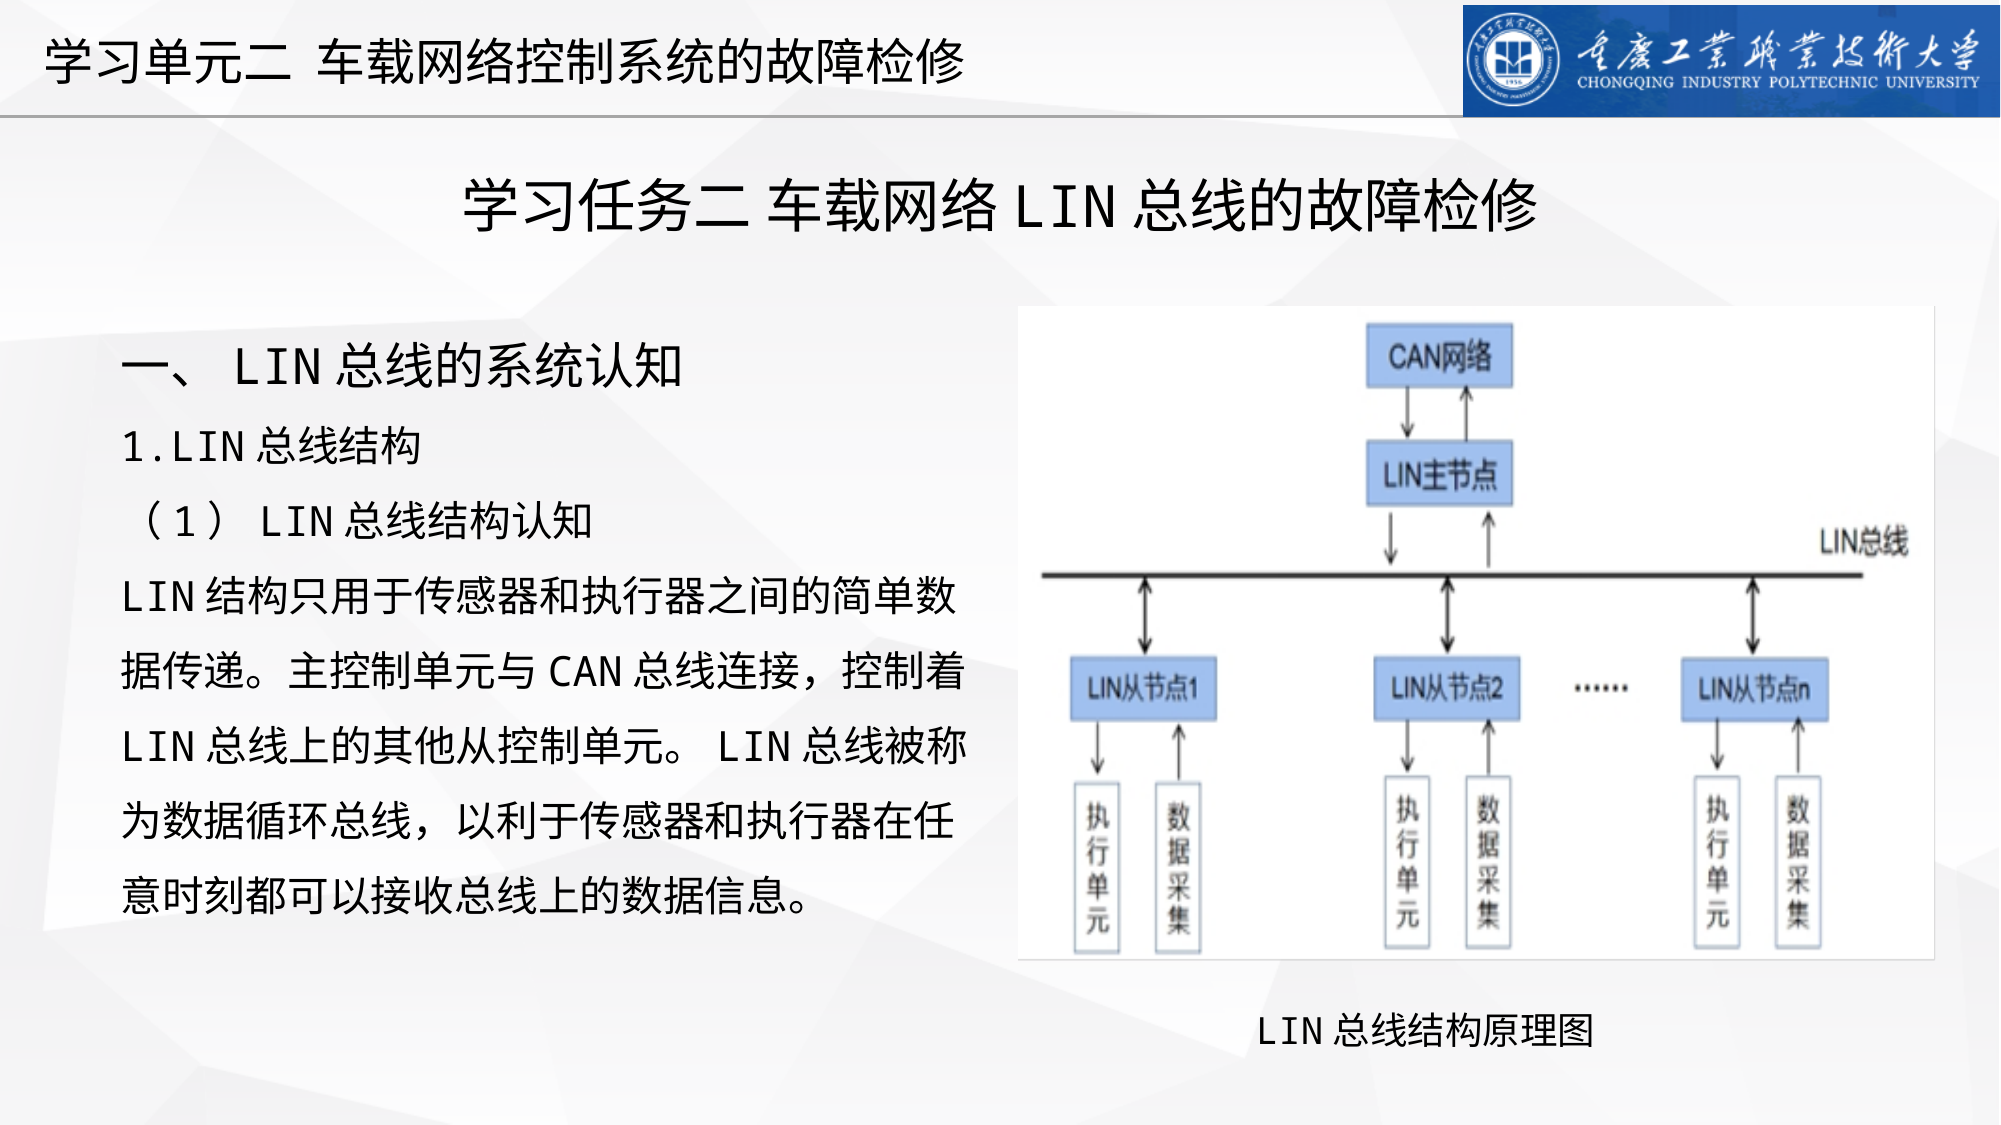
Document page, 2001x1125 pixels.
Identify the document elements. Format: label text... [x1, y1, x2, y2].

picture [0, 118, 1999, 1125]
picture [0, 0, 2001, 117]
text_box 一、LIN总线的系统认知 1.LIN总线结构 （1）LIN总线结构认知 LIN结构只用于传感器和执行器之间的简单数据传递。主控制单元与CAN总线连接，控制着LIN总线上的其他从控制单元。LIN总线被称为数据循环总线，以利于传感器和执行器在任意时刻都可以接收总线上的数据信息。 [105, 297, 1000, 1002]
text_box LIN总线结构原理图 [1241, 1000, 1660, 1060]
text_box 学习任务二 车载网络LIN总线的故障检修 [433, 161, 1567, 247]
